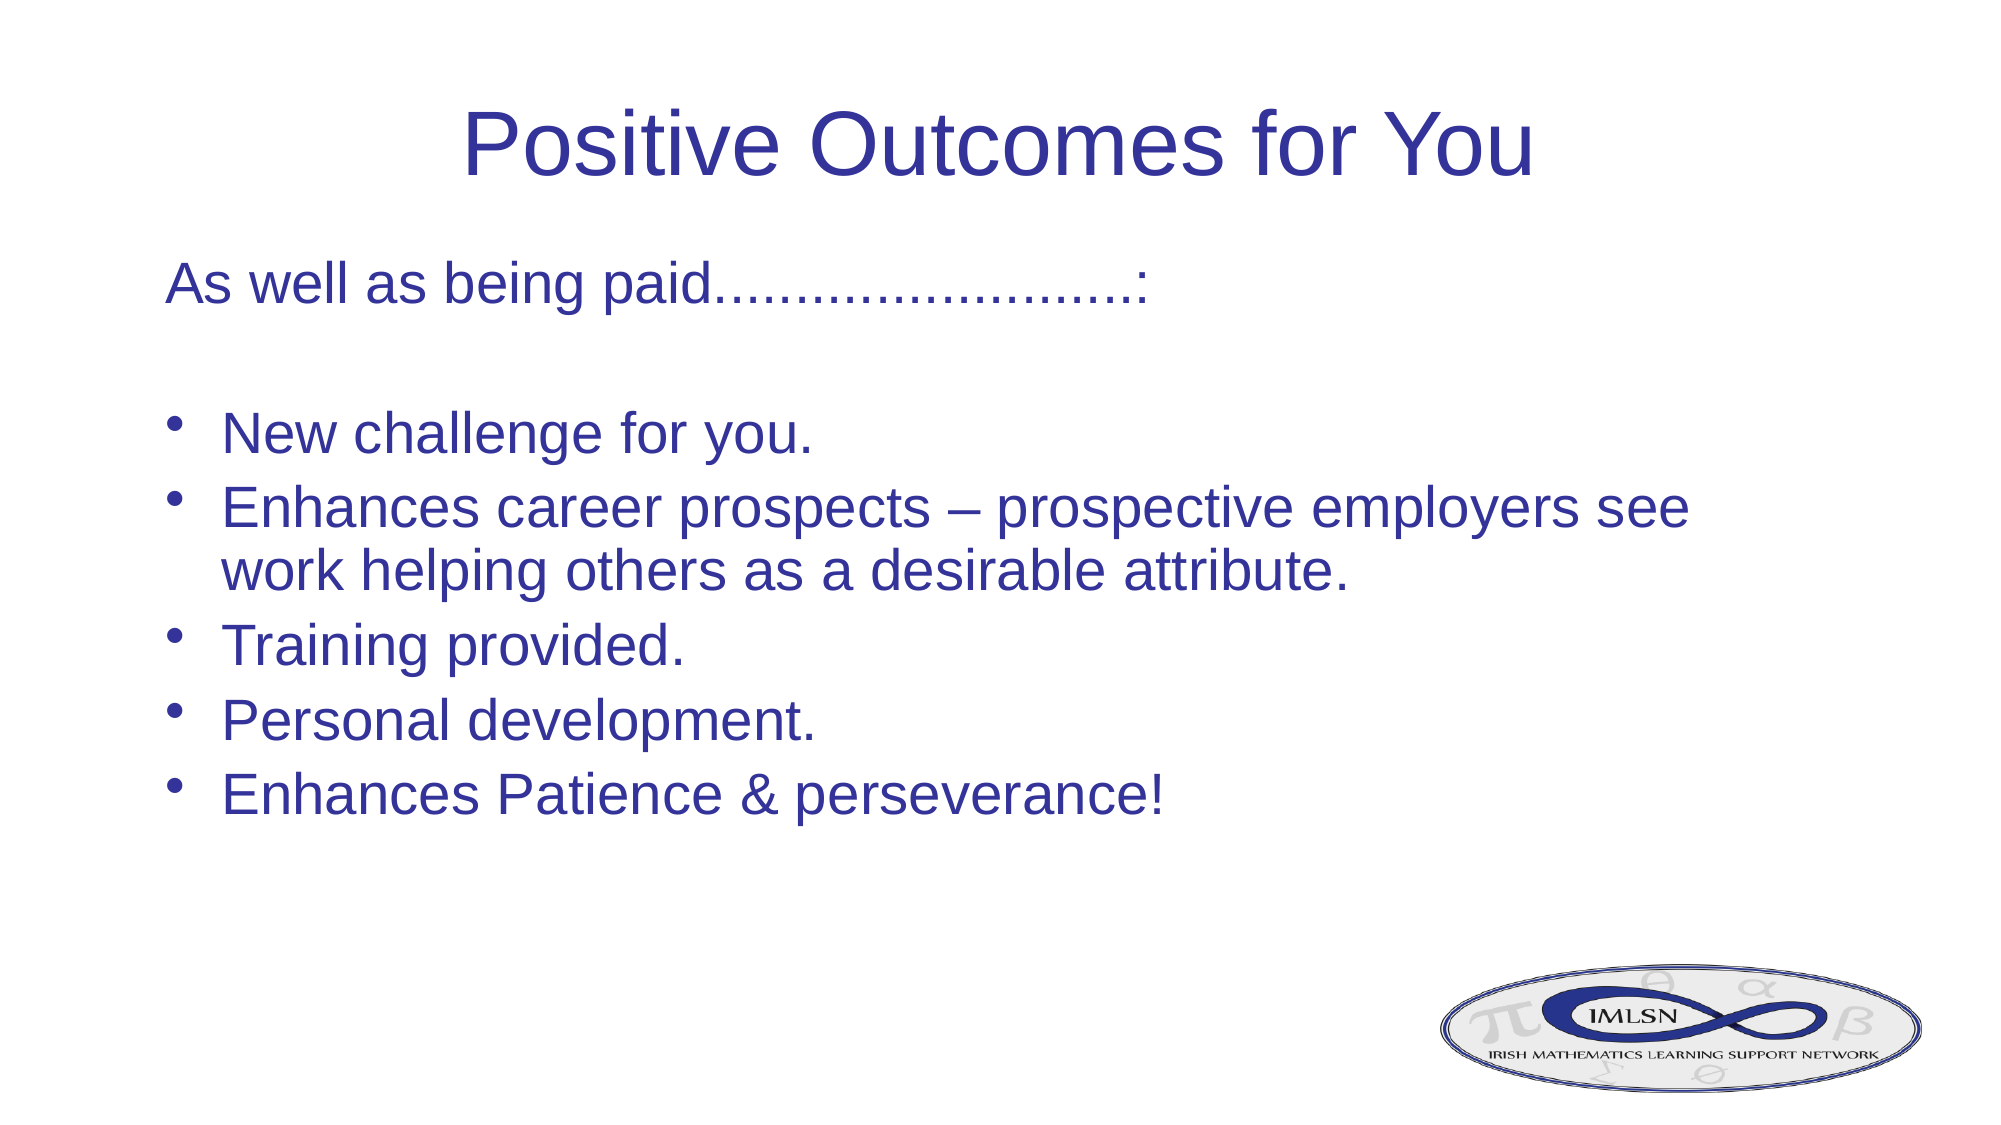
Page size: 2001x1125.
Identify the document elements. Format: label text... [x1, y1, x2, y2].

picture [1440, 964, 1922, 1093]
list As well as being paid..........................: New challenge for you. Enhances career prospects – prospective employers see work helping others as a desirable attribute. Training provided. Personal development. Enhances Patience & perseverance! [150, 246, 1834, 938]
title Positive Outcomes for You [99, 45, 1900, 233]
